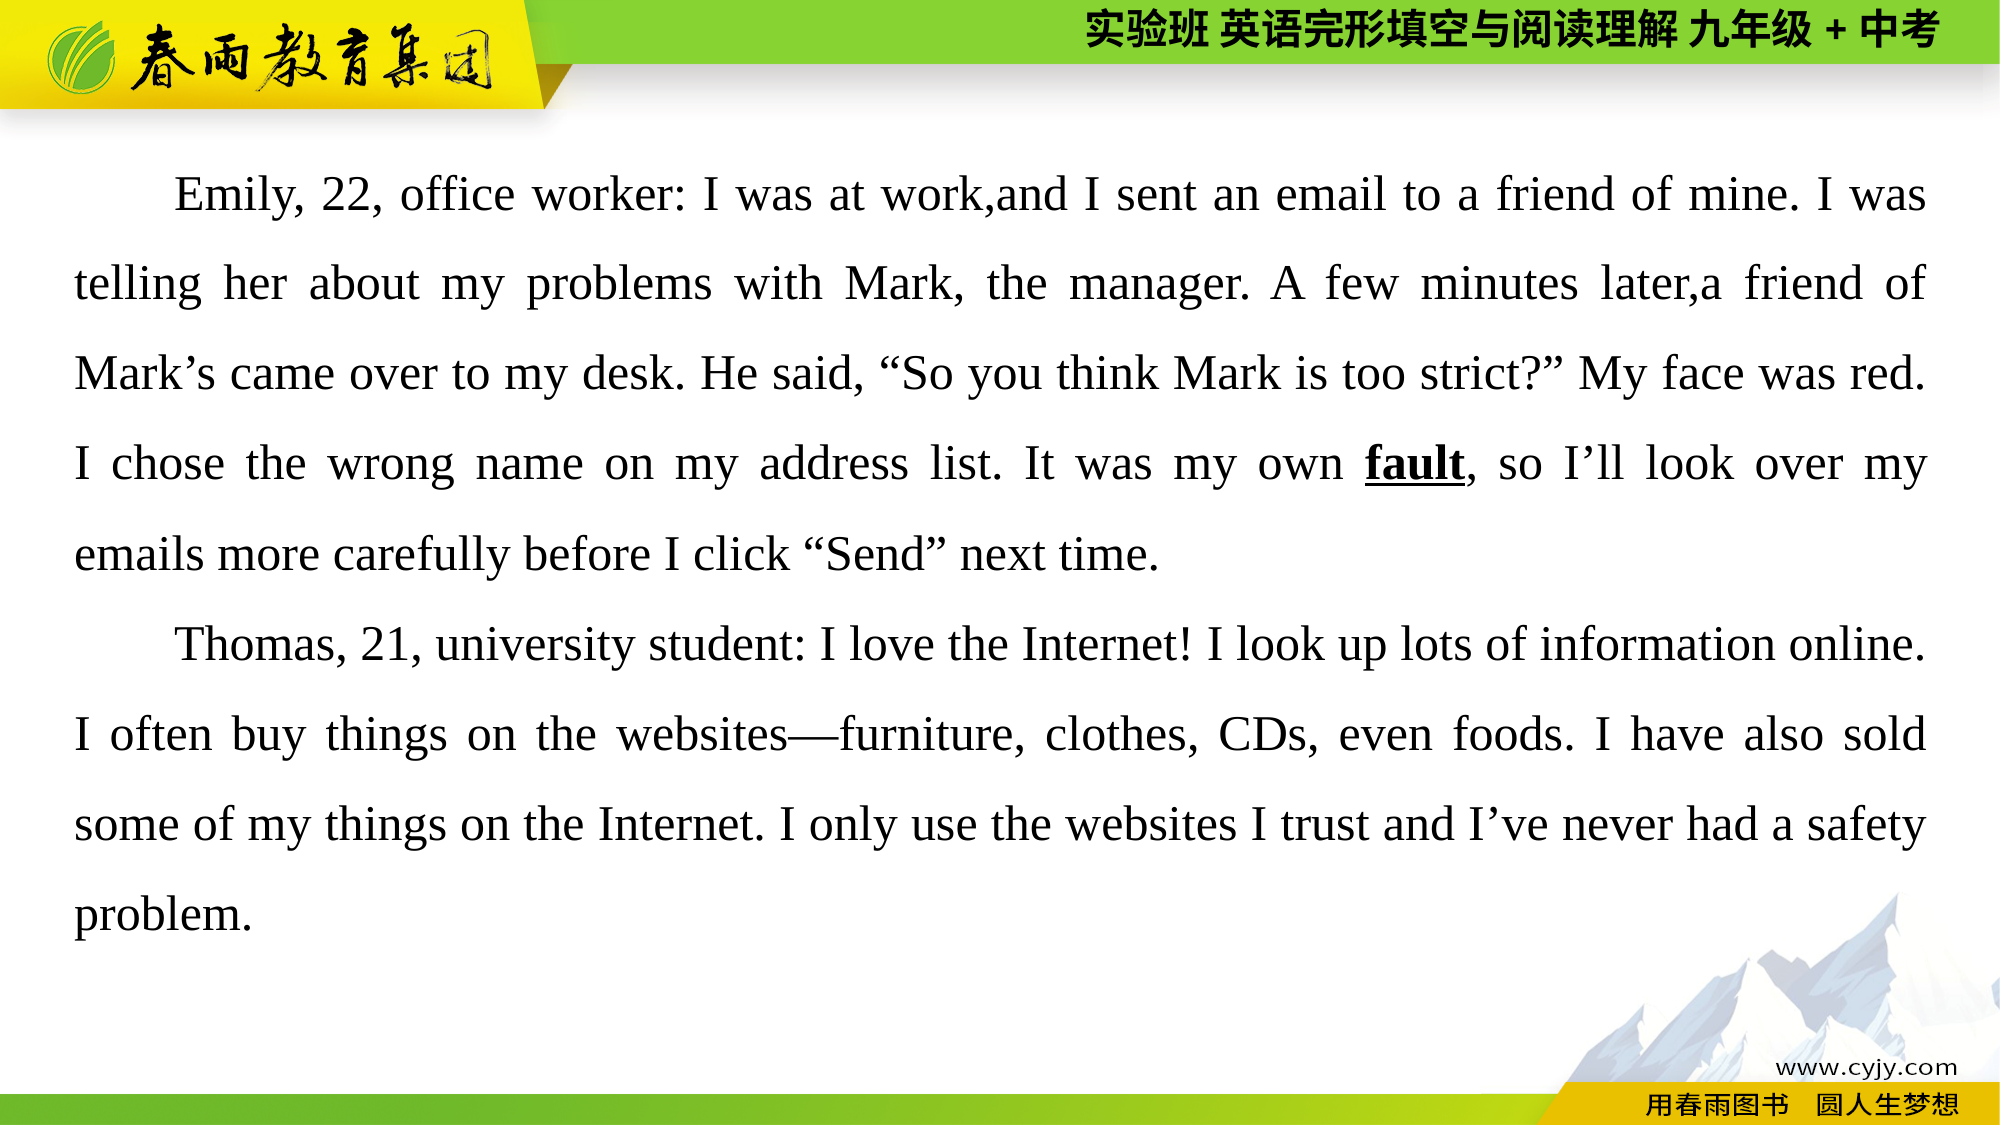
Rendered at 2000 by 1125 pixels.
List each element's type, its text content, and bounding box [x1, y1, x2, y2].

picture [0, 0, 2000, 1125]
list Emily, 22, office worker: I was at work,and I sent an email to a friend of mine. I was telling her about my problems with Mark, the manager. A few minutes later,a friend of Mark’s came over to my desk. He said, “So you think Mark is too strict?” My face was red. I chose the wrong name on my address list. It was my own fault, so I’ll look over my emails more carefully before I click “Send” next time. Thomas, 21, university student: I love the Internet! I look up lots of information online. I often buy things on the websites—furniture, clothes, CDs, even foods. I have also sold some of my things on the Internet. I only use the websites I trust and I’ve never had a safety problem. [59, 122, 1944, 956]
